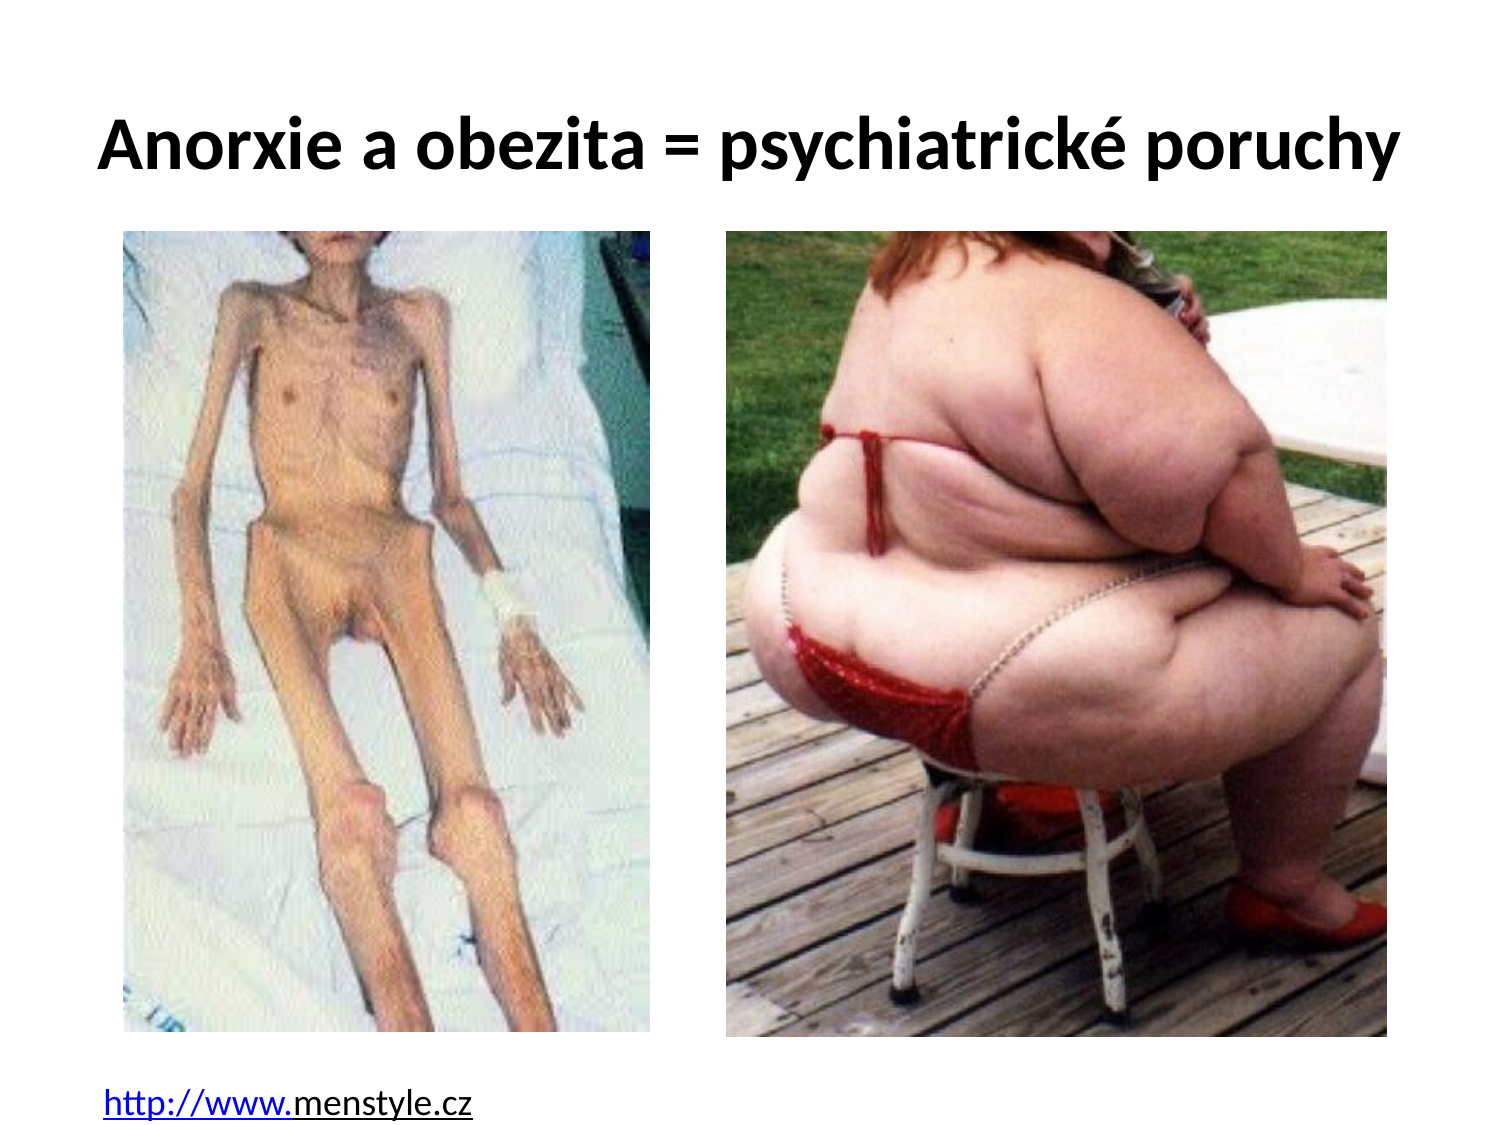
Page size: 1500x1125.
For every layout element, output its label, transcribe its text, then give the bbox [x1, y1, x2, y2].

picture [726, 231, 1388, 1037]
text_box http://www.menstyle.cz [88, 1070, 1447, 1125]
title Anorxie a obezita = psychiatrické poruchy [75, 45, 1425, 233]
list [123, 231, 650, 1032]
